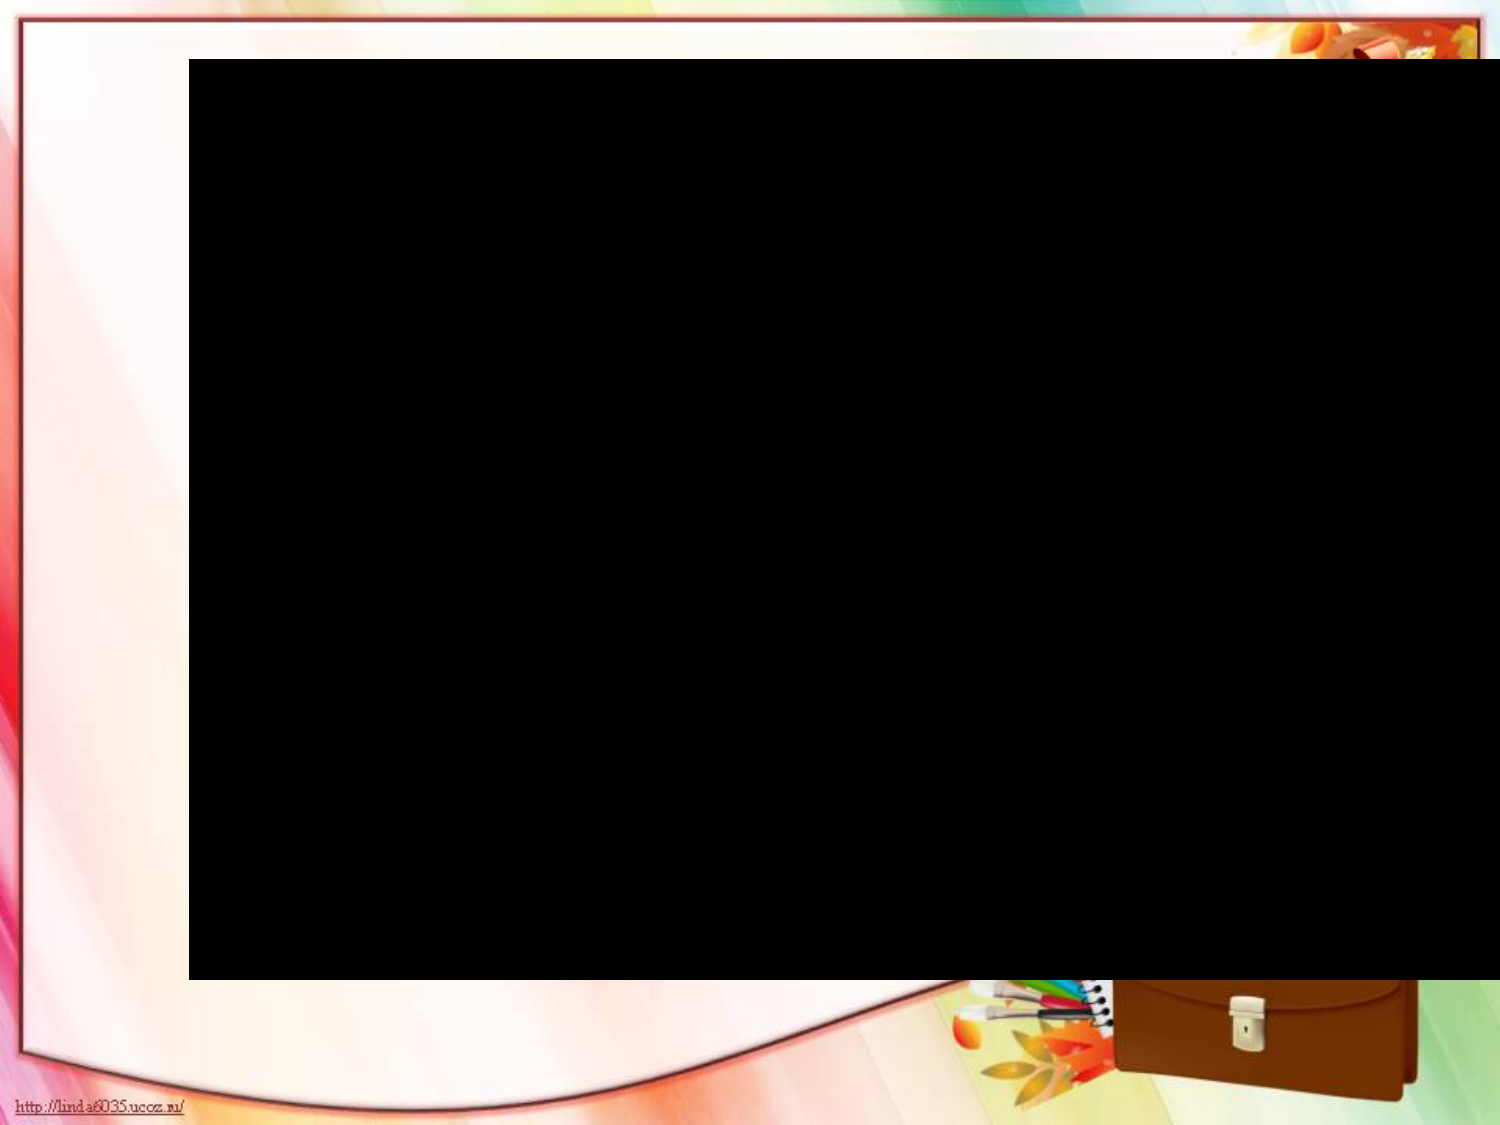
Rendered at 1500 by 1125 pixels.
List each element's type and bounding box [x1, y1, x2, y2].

list [188, 58, 1500, 981]
picture [0, 0, 1500, 1125]
